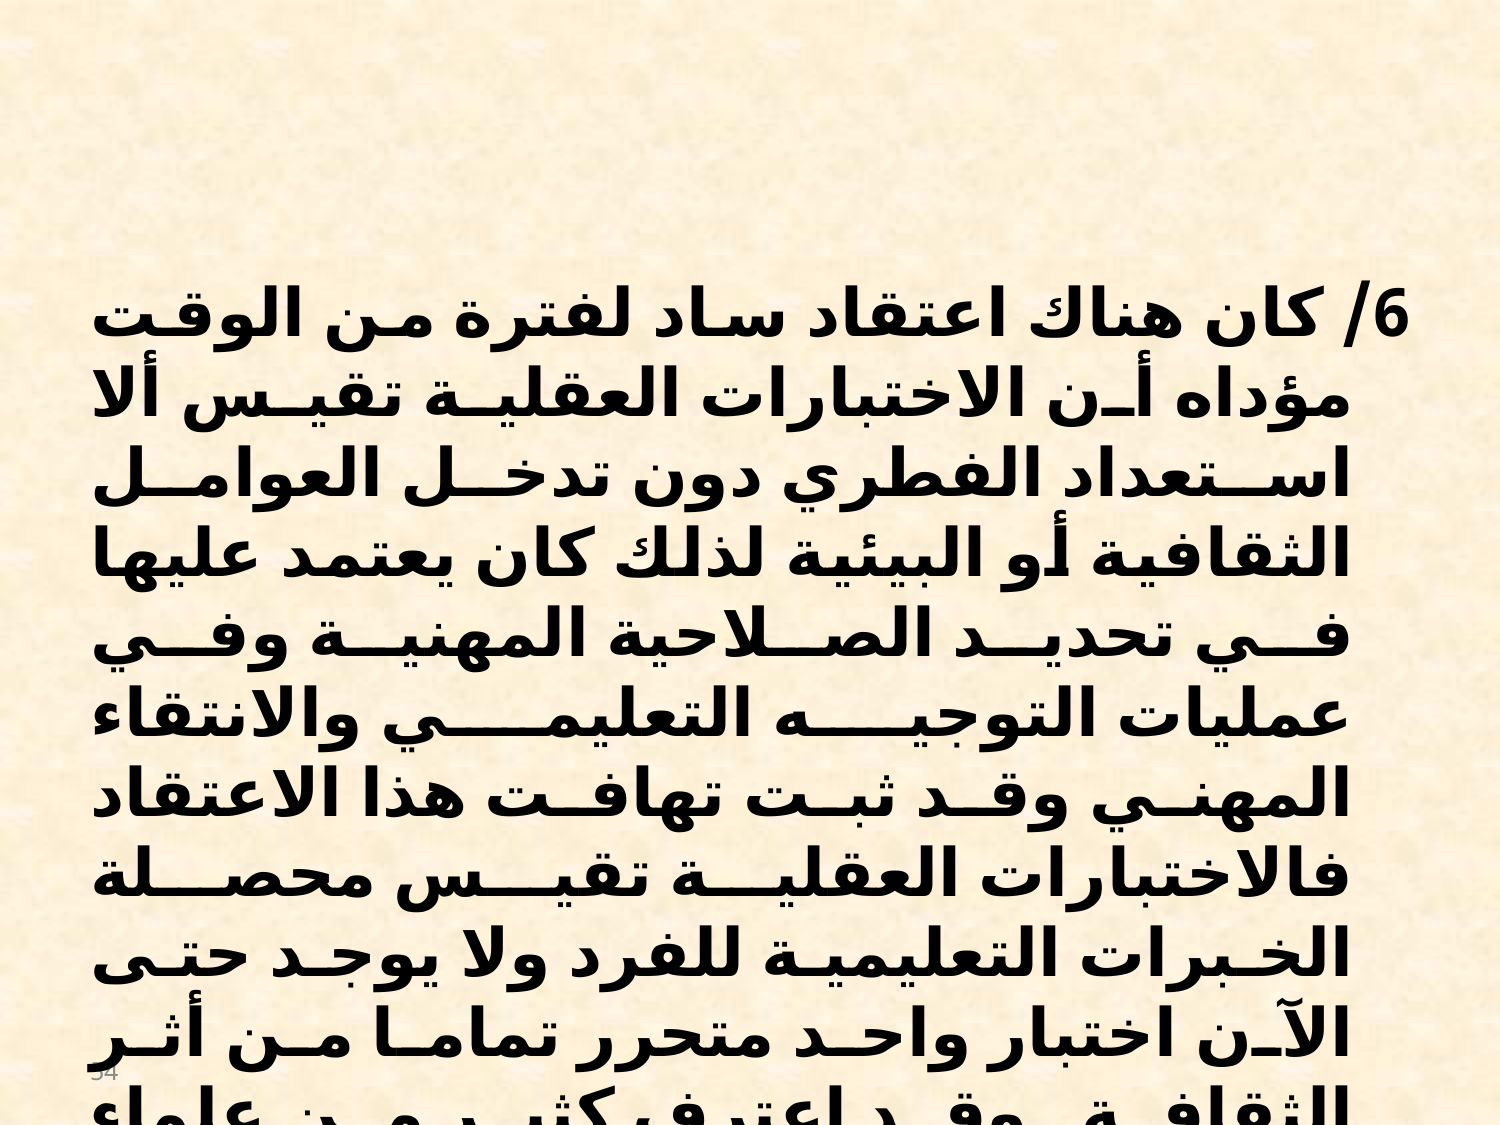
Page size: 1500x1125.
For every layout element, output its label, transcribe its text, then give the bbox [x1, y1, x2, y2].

slide_number 54 [75, 1042, 425, 1103]
picture [0, 0, 1500, 1125]
list 6/ كان هناك اعتقاد ساد لفترة من الوقت مؤداه أن الاختبارات العقلية تقيس ألا استعداد الفطري دون تدخل العوامل الثقافية أو البيئية لذلك كان يعتمد عليها في تحديد الصلاحية المهنية وفي عمليات التوجيه التعليمي والانتقاء المهني وقد ثبت تهافت هذا الاعتقاد فالاختبارات العقلية تقيس محصلة الخبرات التعليمية للفرد ولا يوجد حتى الآن اختبار واحد متحرر تماما من أثر الثقافة . وقد اعترف كثير من علماء النفس الغربيين أيضا بذلك. [75, 262, 1425, 1005]
